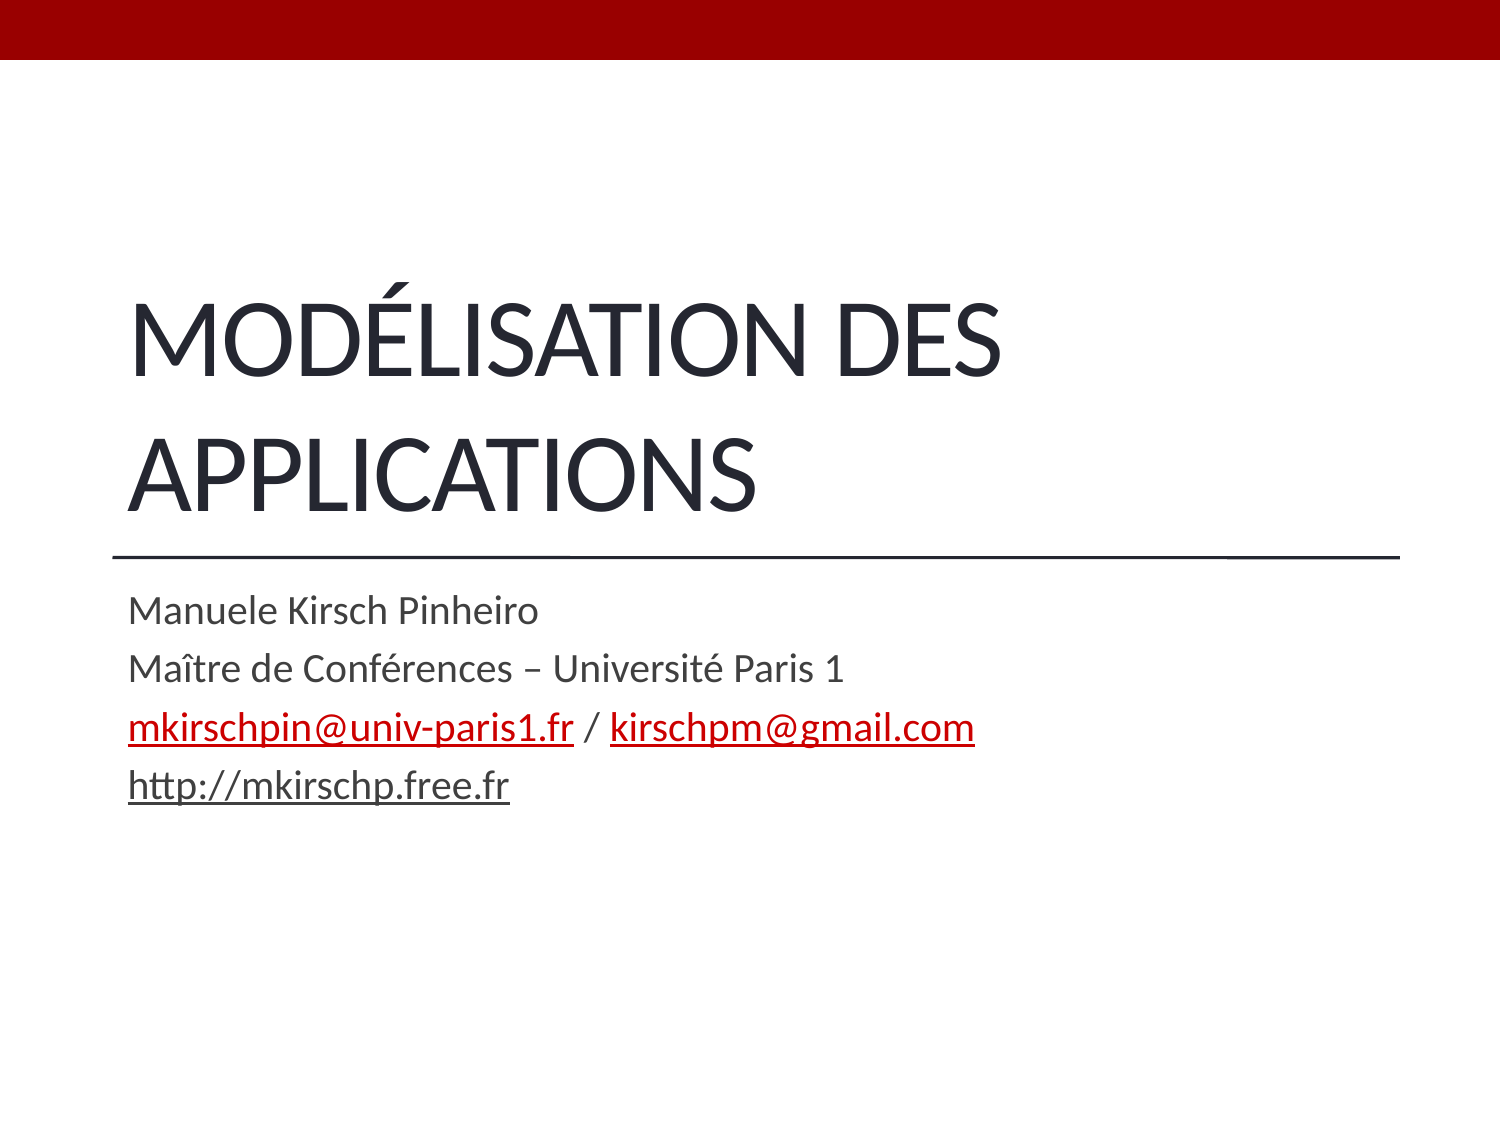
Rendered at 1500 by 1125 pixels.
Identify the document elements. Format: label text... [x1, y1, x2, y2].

subtitle Manuele Kirsch Pinheiro Maître de Conférences – Université Paris 1 mkirschpin@univ-paris1.fr / kirschpm@gmail.com http://mkirschp.free.fr [112, 575, 1425, 913]
title Modélisation des Applications [112, 224, 1400, 542]
